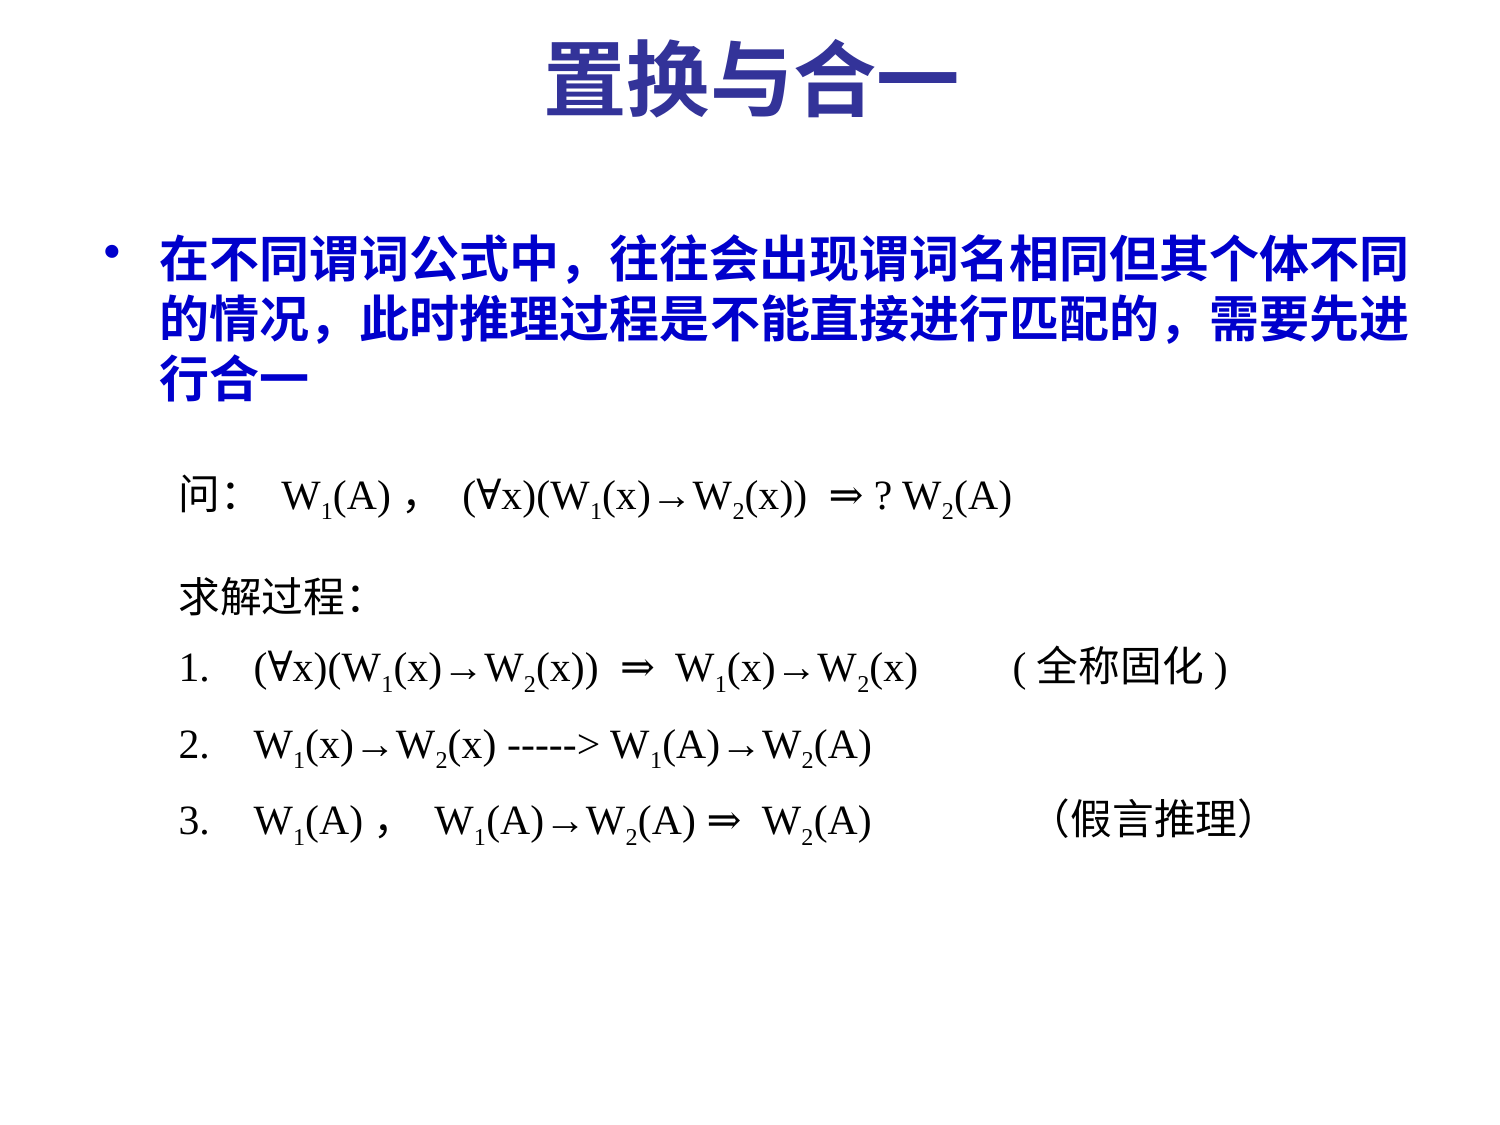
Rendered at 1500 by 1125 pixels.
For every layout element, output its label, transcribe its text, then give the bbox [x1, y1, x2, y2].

list 在不同谓词公式中，往往会出现谓词名相同但其个体不同的情况，此时推理过程是不能直接进行匹配的，需要先进行合一 问： W1(A)， (∀x)(W1(x)→W2(x)) ⇒ ? W2(A) 求解过程： (∀x)(W1(x)→W2(x)) ⇒ W1(x)→W2(x) (全称固化) W1(x)→W2(x) -----> W1(A)→W2(A) W1(A)， W1(A)→W2(A) ⇒ W2(A) （假言推理） [88, 219, 1449, 1052]
title 置换与合一 [76, 19, 1427, 135]
